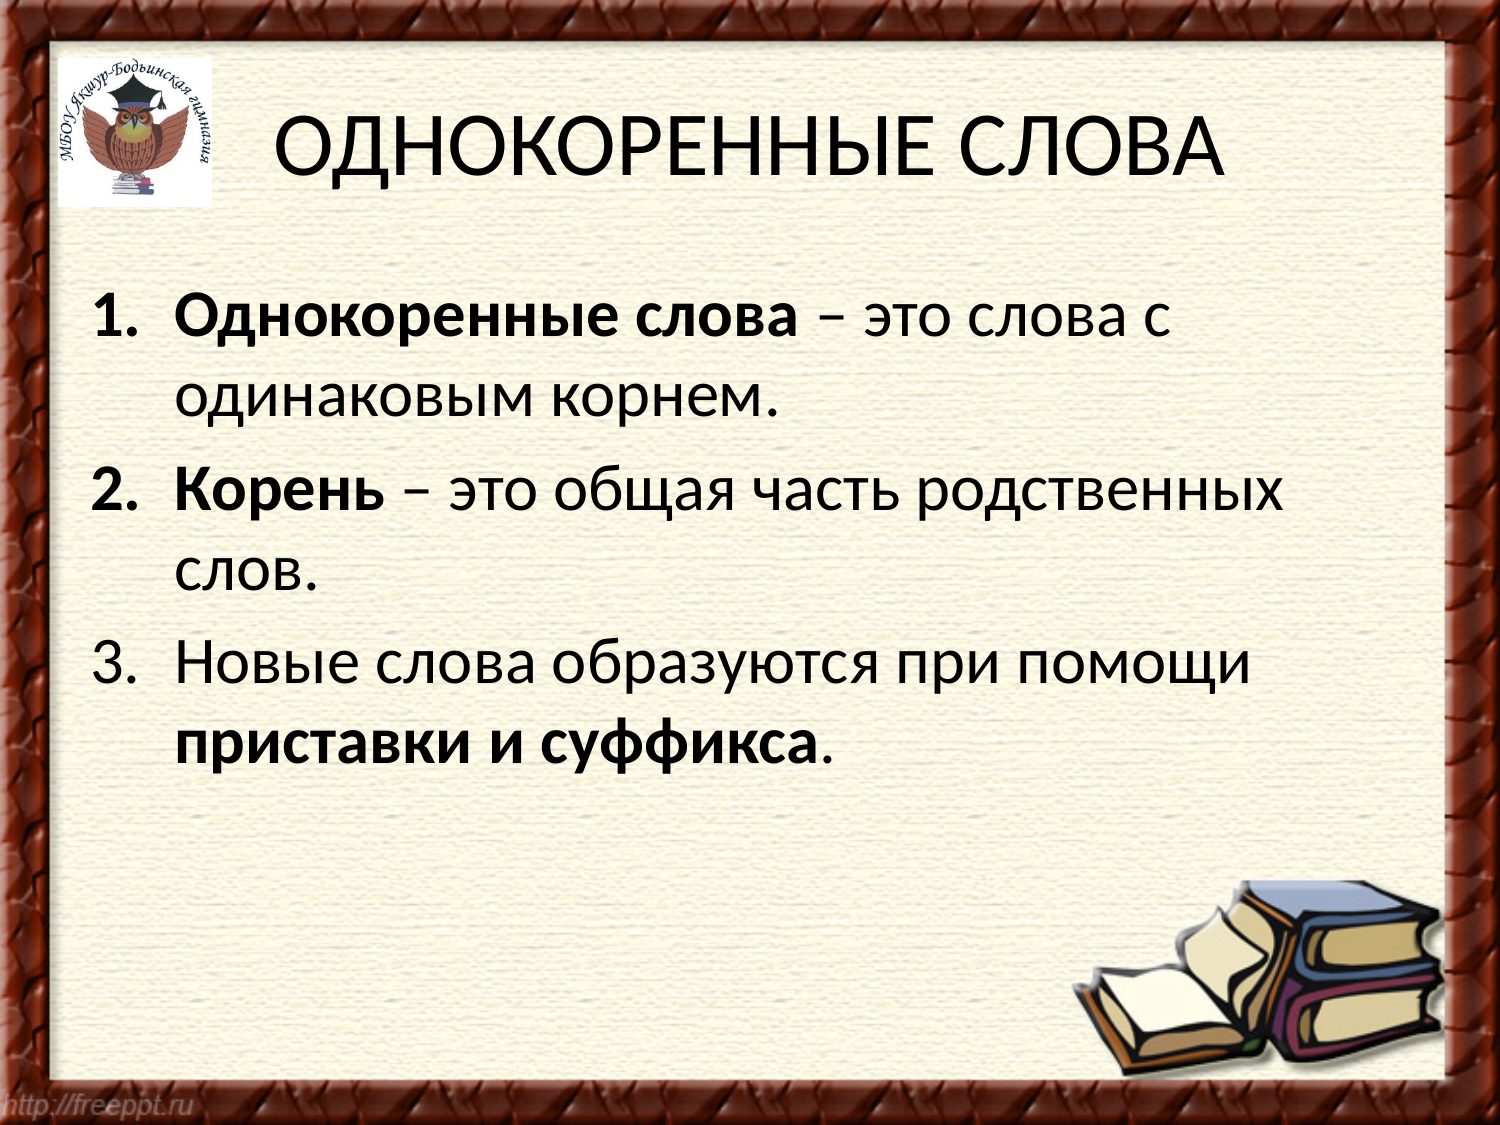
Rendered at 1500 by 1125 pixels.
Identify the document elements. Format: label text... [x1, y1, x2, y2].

picture [0, 0, 1500, 1125]
list Однокоренные слова – это слова с одинаковым корнем. Корень – это общая часть родственных слов. Новые слова образуются при помощи приставки и суффикса. [75, 262, 1425, 1005]
title ОДНОКОРЕННЫЕ СЛОВА [75, 45, 1425, 233]
